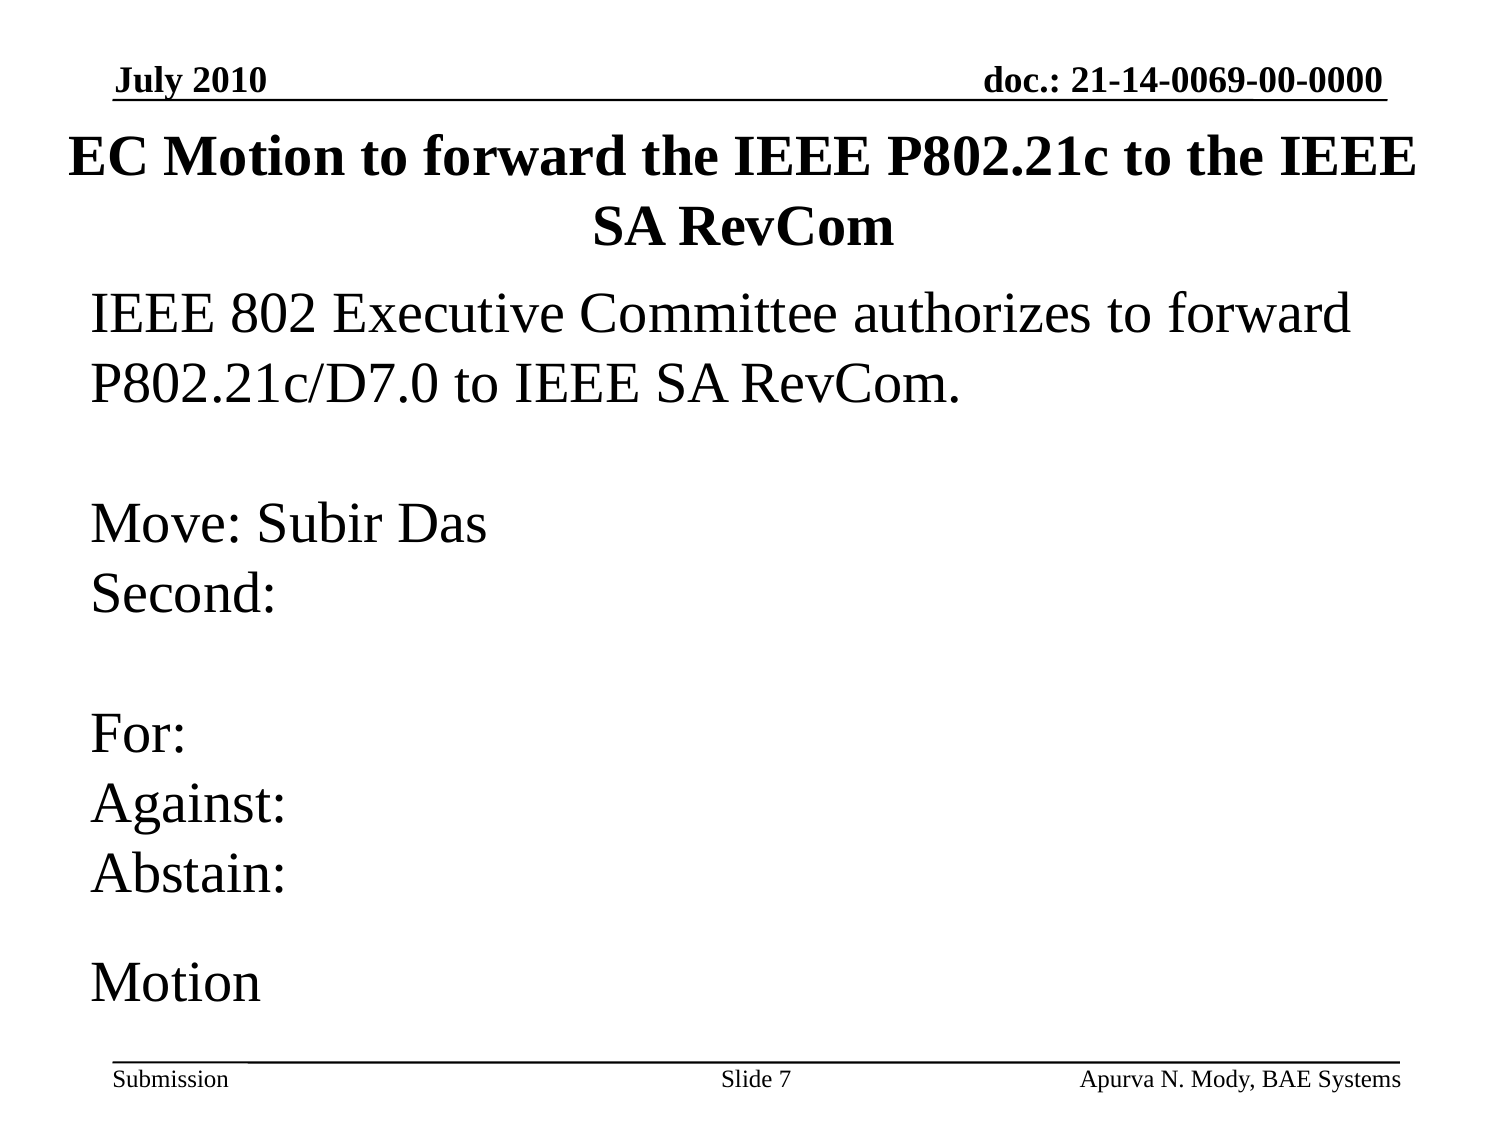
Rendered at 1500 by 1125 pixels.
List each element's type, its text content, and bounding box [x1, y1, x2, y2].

text_box Slide 7 [675, 1062, 838, 1093]
footer Apurva N. Mody, BAE Systems [1077, 1061, 1402, 1093]
title EC Motion to forward the IEEE P802.21c to the IEEE SA RevCom [37, 112, 1451, 263]
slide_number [114, 54, 270, 101]
text_box IEEE 802 Executive Committee authorizes to forward P802.21c/D7.0 to IEEE SA RevCom. Move: Subir Das Second: For: Against: Abstain: Motion [74, 266, 1438, 1021]
